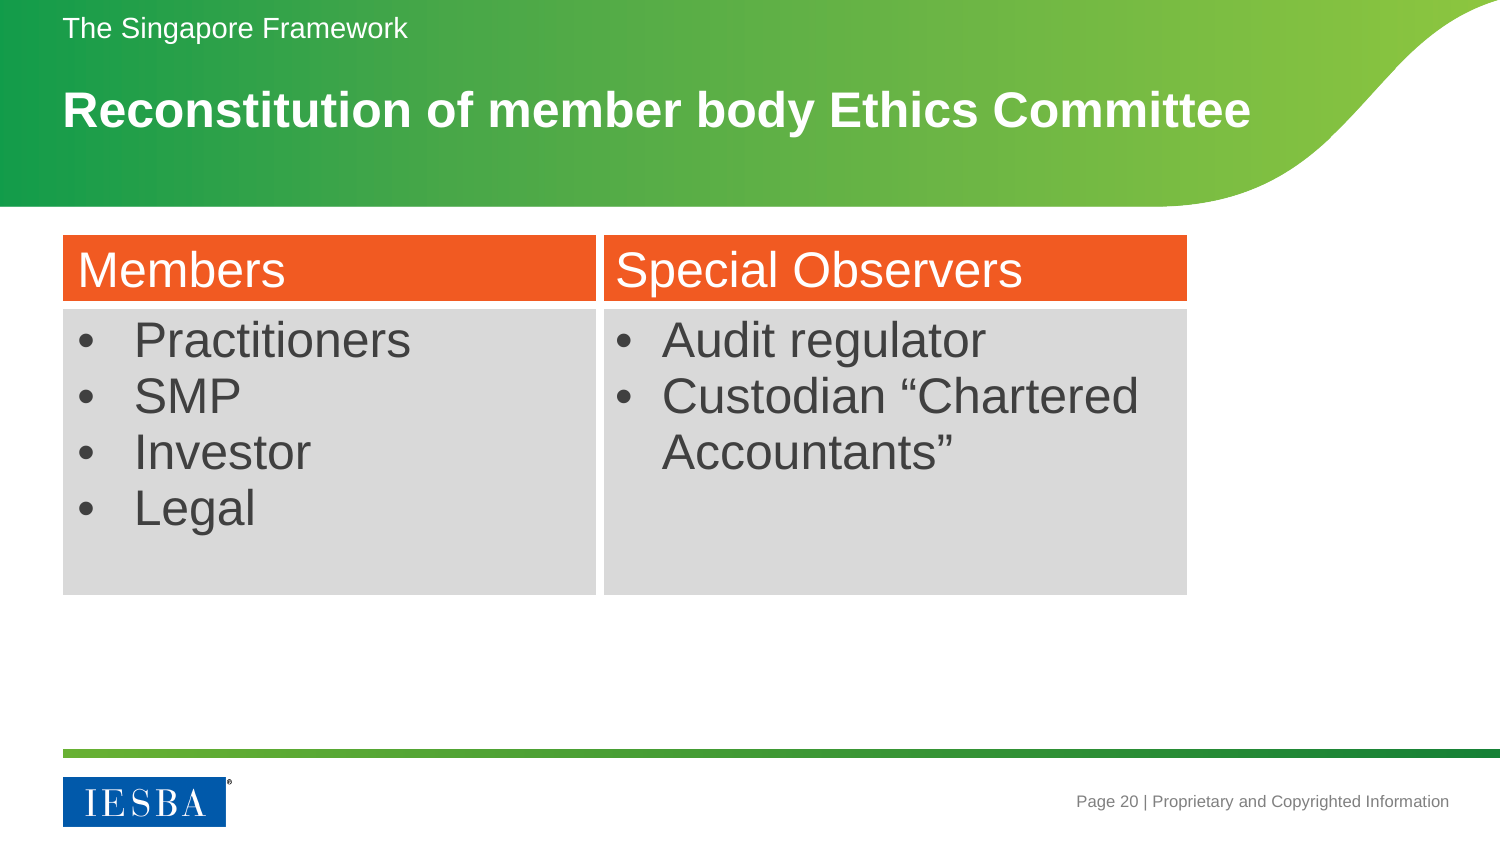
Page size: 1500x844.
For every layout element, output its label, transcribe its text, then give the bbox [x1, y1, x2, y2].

picture [0, 0, 1500, 207]
table_cell Practitioners SMP Investor Legal [63, 309, 596, 595]
table_cell Audit regulator Custodian “Chartered Accountants” [604, 309, 1187, 595]
table_header Special Observers [604, 235, 1187, 301]
subtitle The Singapore Framework [62, 9, 500, 38]
title Reconstitution of member body Ethics Committee [62, 75, 1300, 141]
table_header Members [63, 235, 596, 301]
picture [63, 777, 232, 827]
